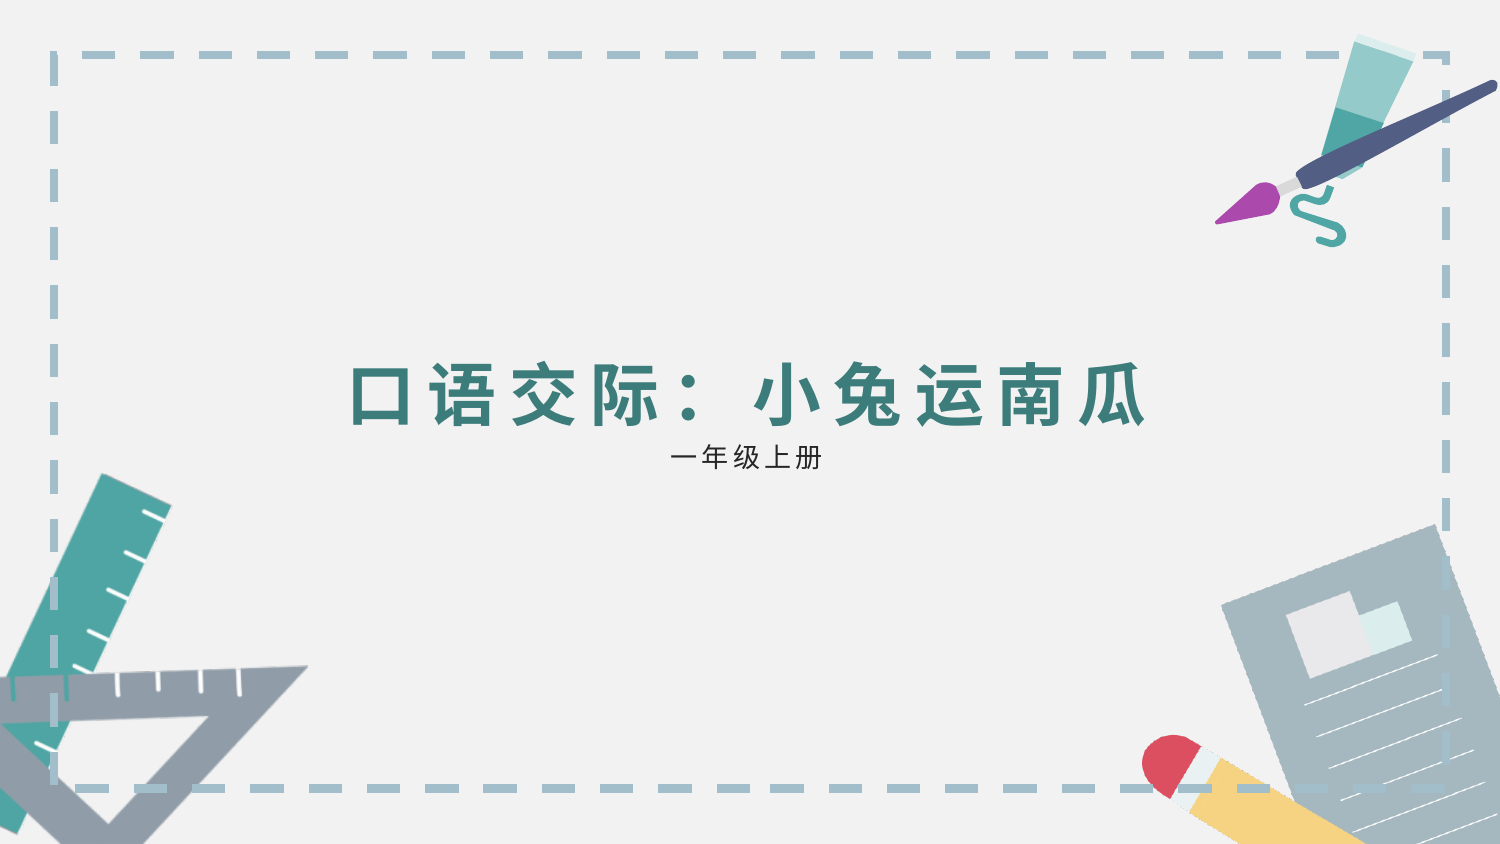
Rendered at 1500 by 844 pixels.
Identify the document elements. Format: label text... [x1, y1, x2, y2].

text_box 一年级上册 [281, 440, 1212, 587]
picture [1141, 523, 1500, 844]
picture [0, 458, 308, 844]
text_box 口语交际：小兔运南瓜 [281, 263, 1212, 435]
